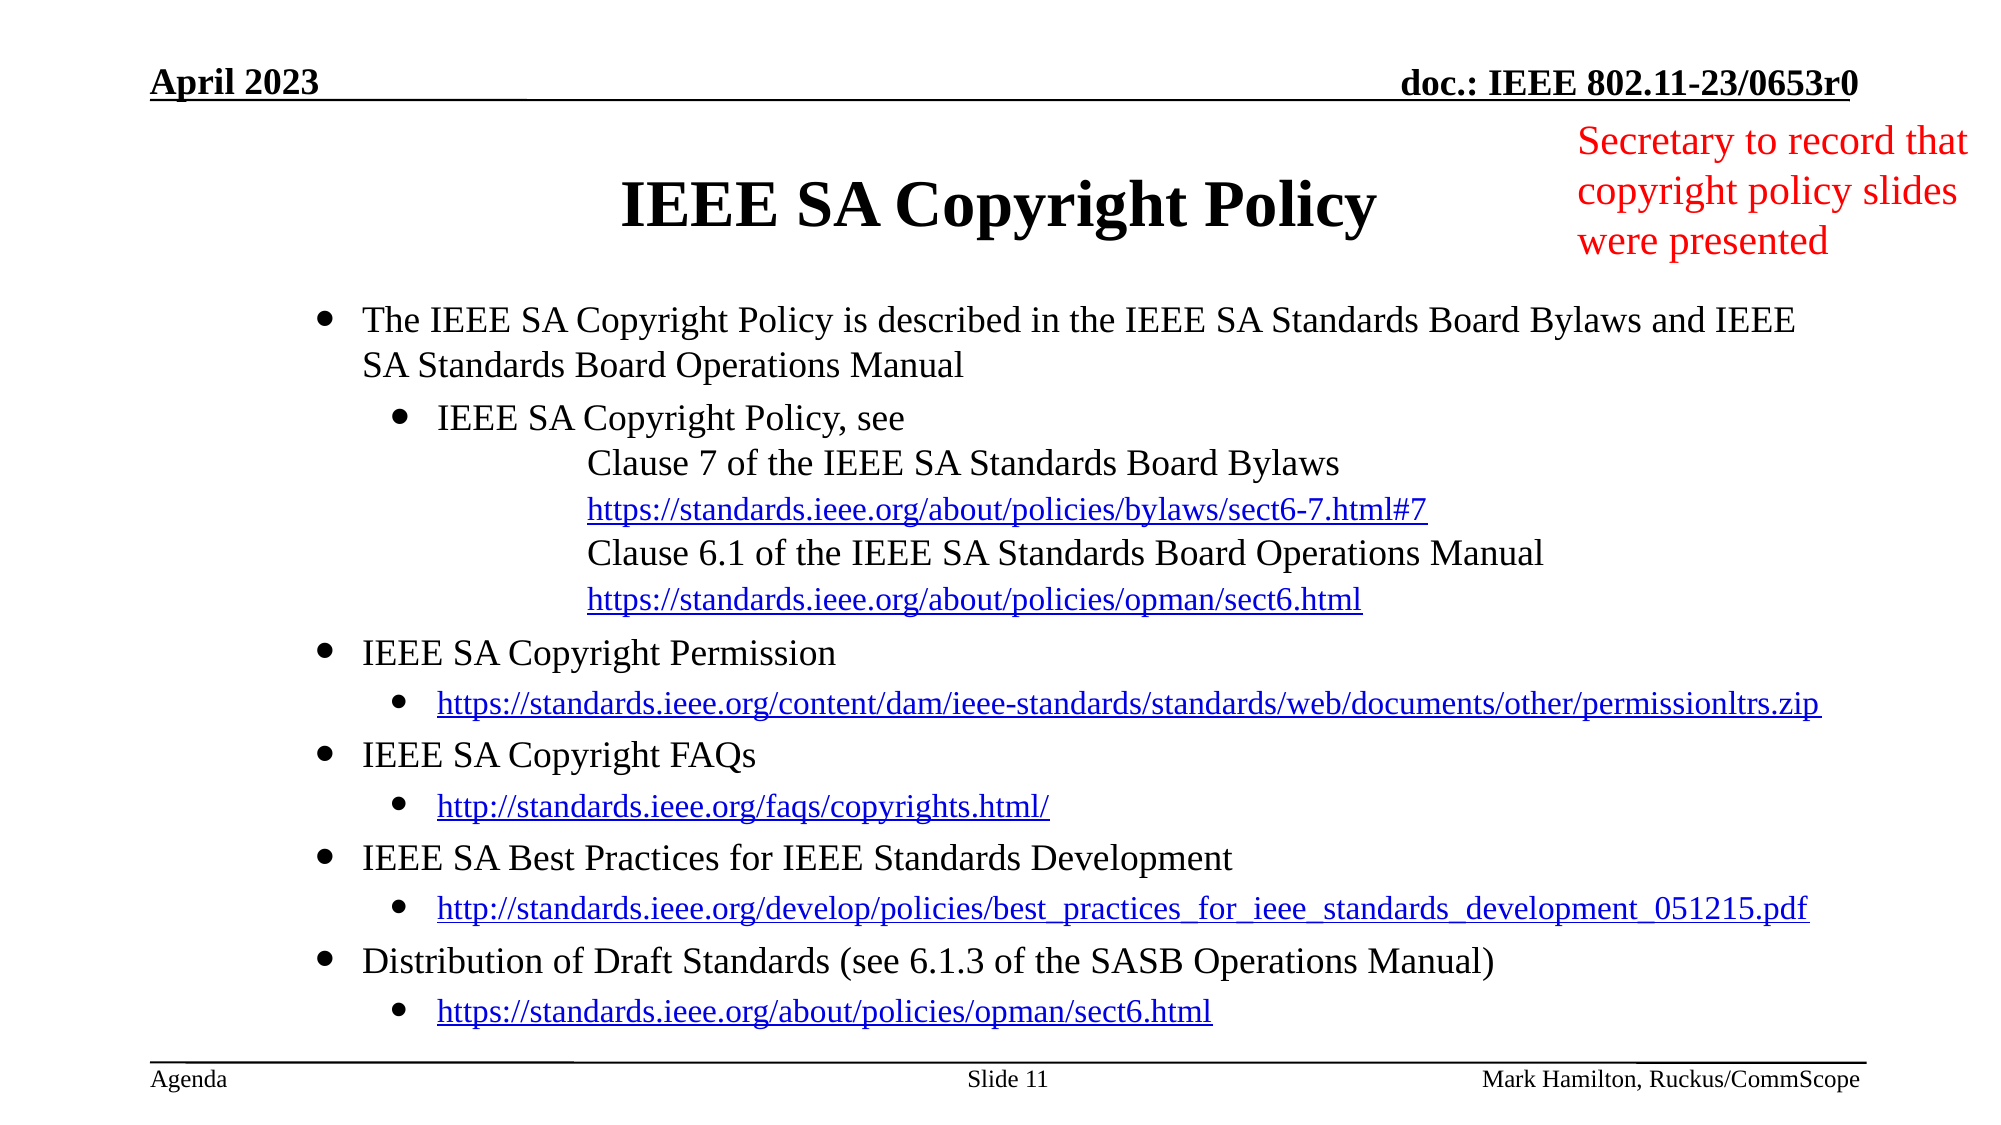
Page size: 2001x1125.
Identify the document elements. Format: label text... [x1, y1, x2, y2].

slide_number Slide 11 [950, 1061, 1067, 1123]
title IEEE SA Copyright Policy [149, 112, 1850, 287]
list The IEEE SA Copyright Policy is described in the IEEE SA Standards Board Bylaws and IEEE SA Standards Board Operations Manual IEEE SA Copyright Policy, see Clause 7 of the IEEE SA Standards Board Bylaws https://standards.ieee.org/about/policies/bylaws/sect6-7.html#7 Clause 6.1 of the IEEE SA Standards Board Operations Manual https://standards.ieee.org/about/policies/opman/sect6.html IEEE SA Copyright Permission https://standards.ieee.org/content/dam/ieee-standards/standards/web/documents/other/permissionltrs.zip IEEE SA Copyright FAQs http://standards.ieee.org/faqs/copyrights.html/ IEEE SA Best Practices for IEEE Standards Development http://standards.ieee.org/develop/policies/best_practices_for_ieee_standards_development_051215.pdf Distribution of Draft Standards (see 6.1.3 of the SASB Operations Manual) https://standards.ieee.org/about/policies/opman/sect6.html [149, 287, 1850, 1063]
text_box Secretary to record that copyright policy slides were presented [1562, 104, 1988, 270]
